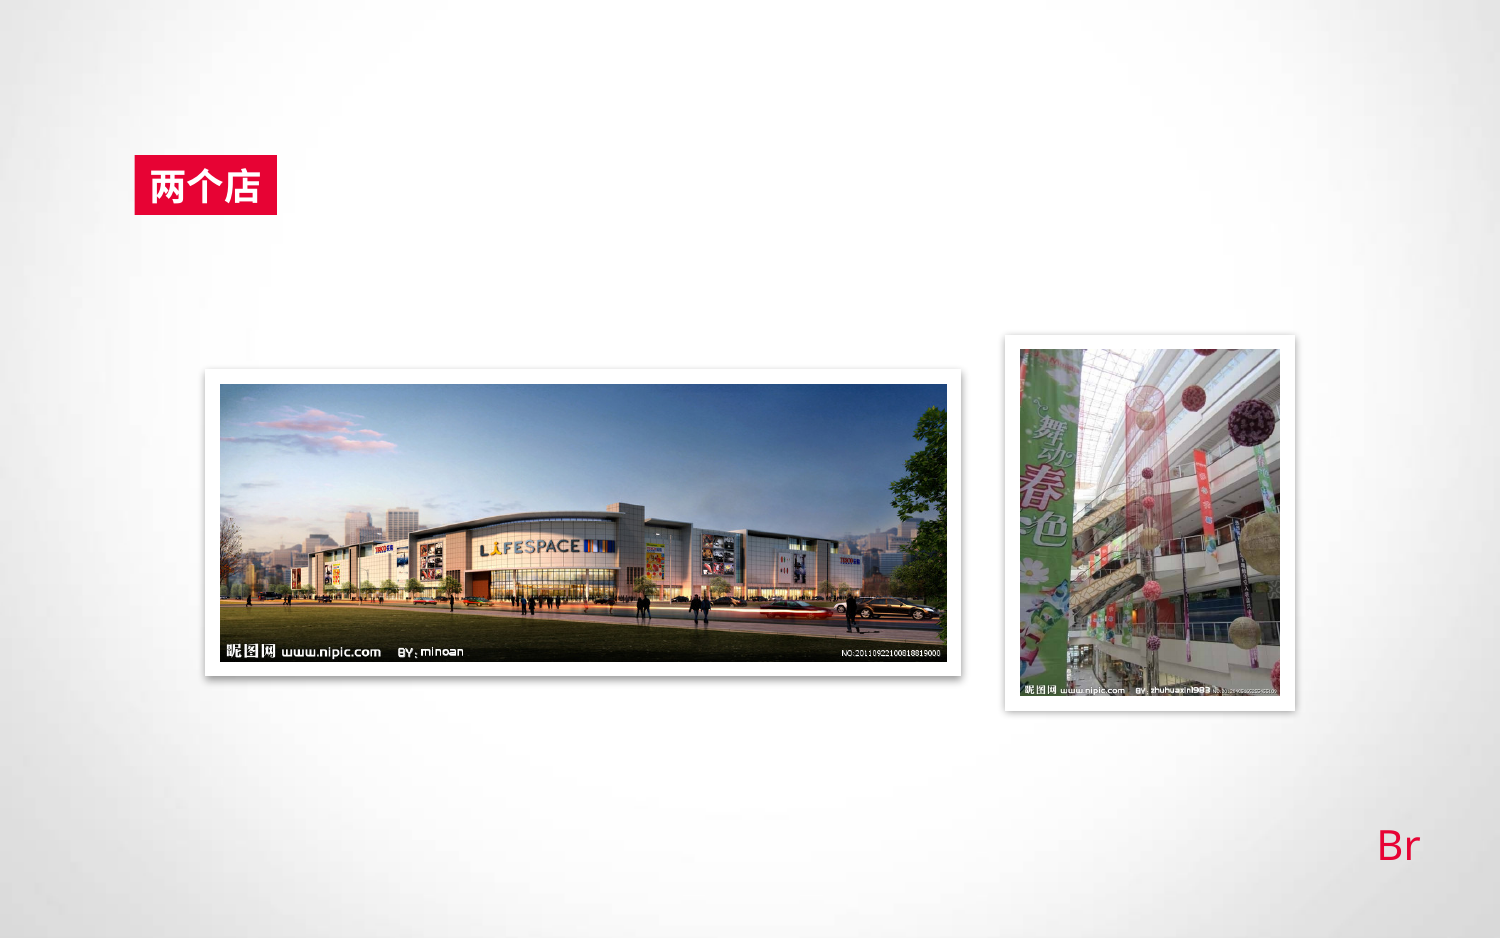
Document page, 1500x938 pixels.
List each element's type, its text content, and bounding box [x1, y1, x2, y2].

text_box 两个店 [134, 155, 277, 215]
picture [0, 0, 1500, 938]
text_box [219, 349, 1281, 697]
